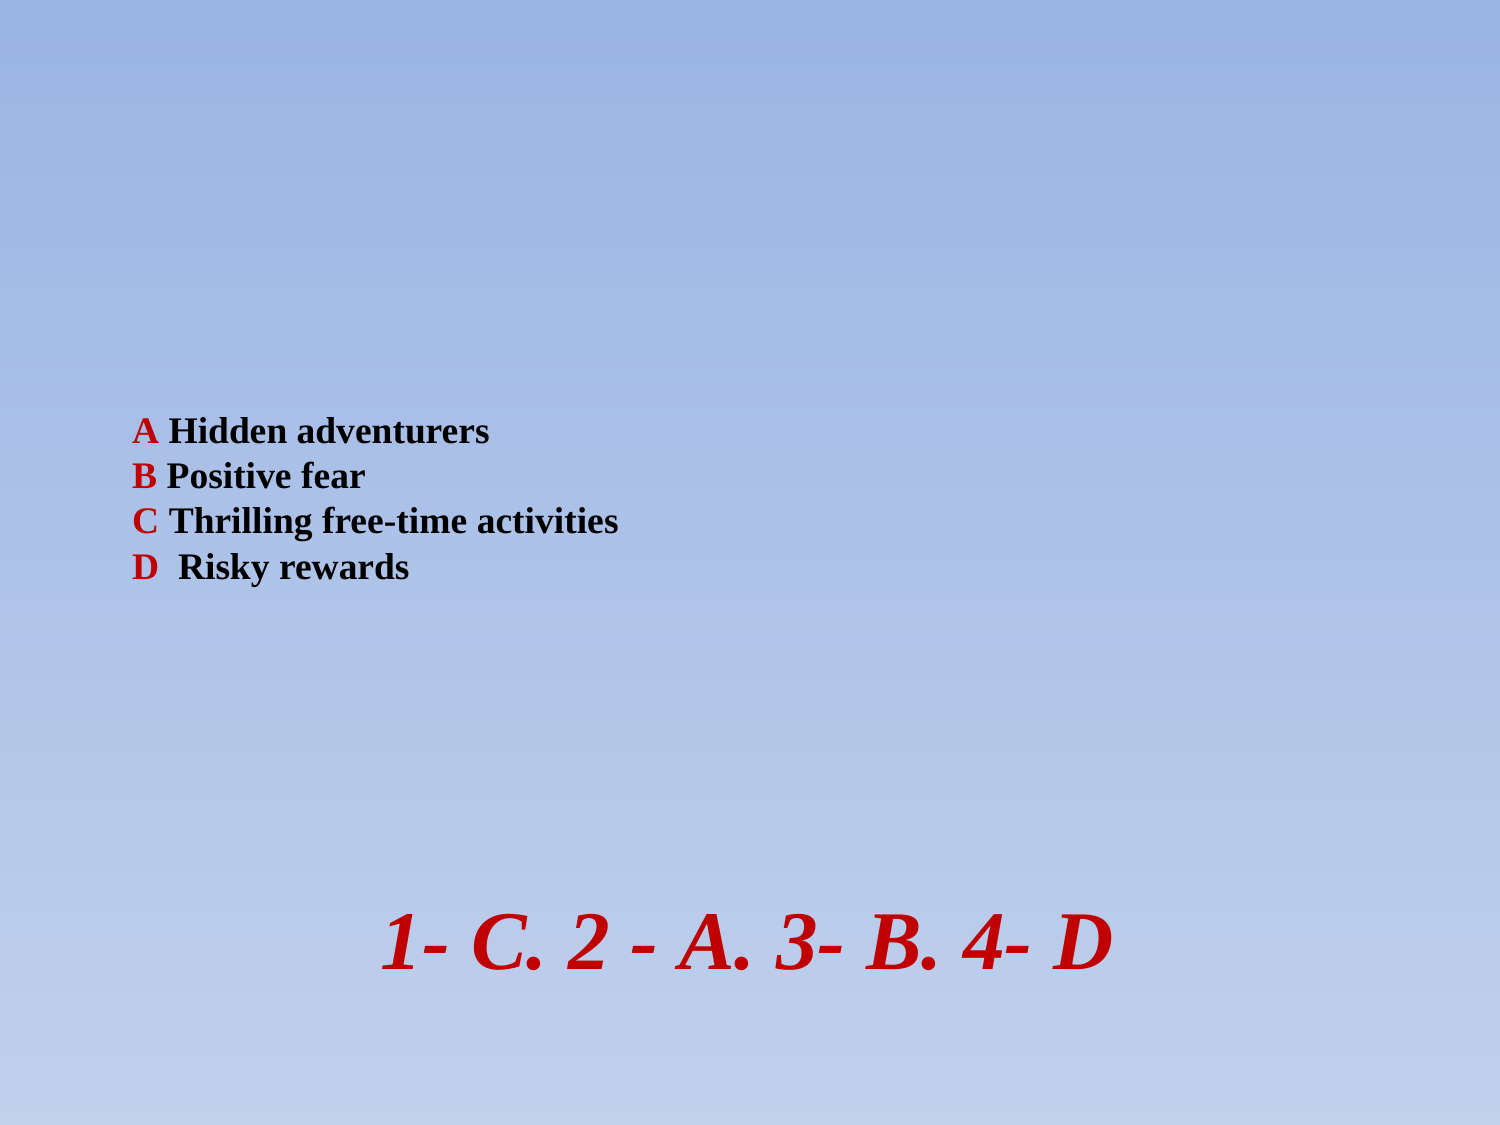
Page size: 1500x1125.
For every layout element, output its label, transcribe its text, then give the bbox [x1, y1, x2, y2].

text_box 1- С. 2 - A. 3- В. 4- D [366, 878, 1129, 994]
title A Hidden adventurers В Positive fear С Thrilling free-time activities D Risky rewards [117, 398, 1393, 640]
